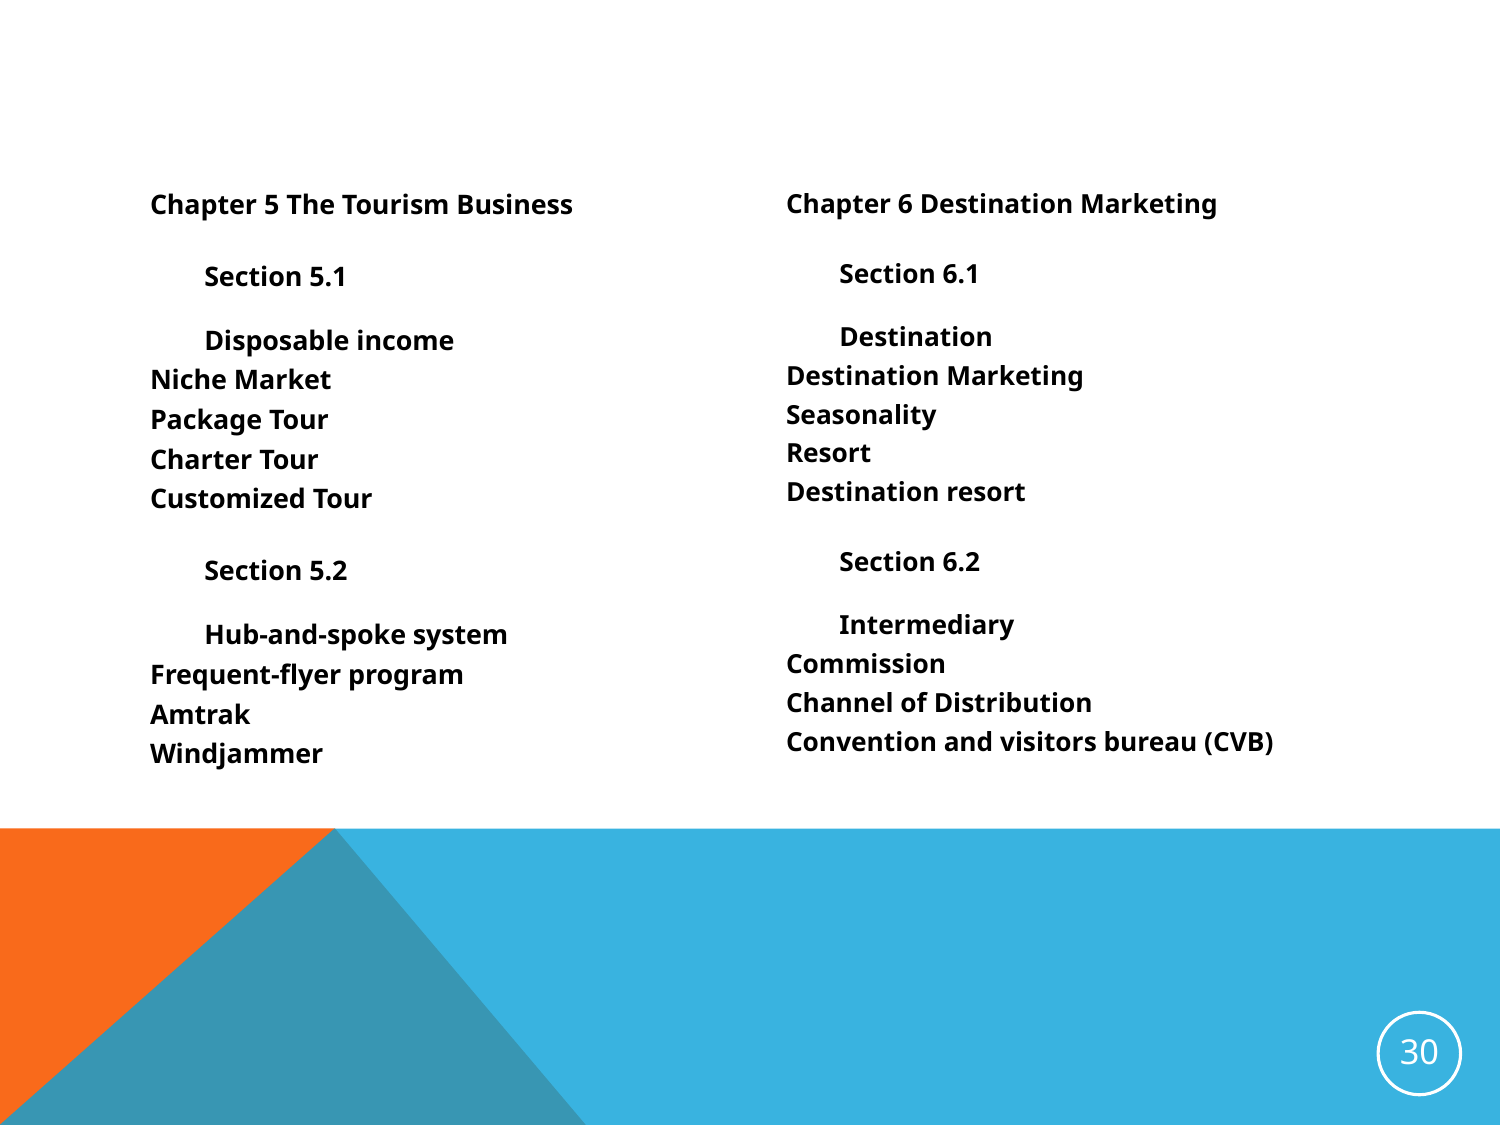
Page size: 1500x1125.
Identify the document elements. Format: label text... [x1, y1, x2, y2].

list Chapter 6 Destination Marketing Section 6.1 Destination Destination Marketing Seasonality Resort Destination resort Section 6.2 Intermediary Commission Channel of Distribution Convention and visitors bureau (CVB) [771, 179, 1296, 789]
list Chapter 5 The Tourism Business Section 5.1 Disposable income Niche Market Package Tour Charter Tour Customized Tour Section 5.2 Hub-and-spoke system Frequent-flyer program Amtrak Windjammer [135, 179, 660, 789]
slide_number 30 [1376, 1010, 1463, 1097]
